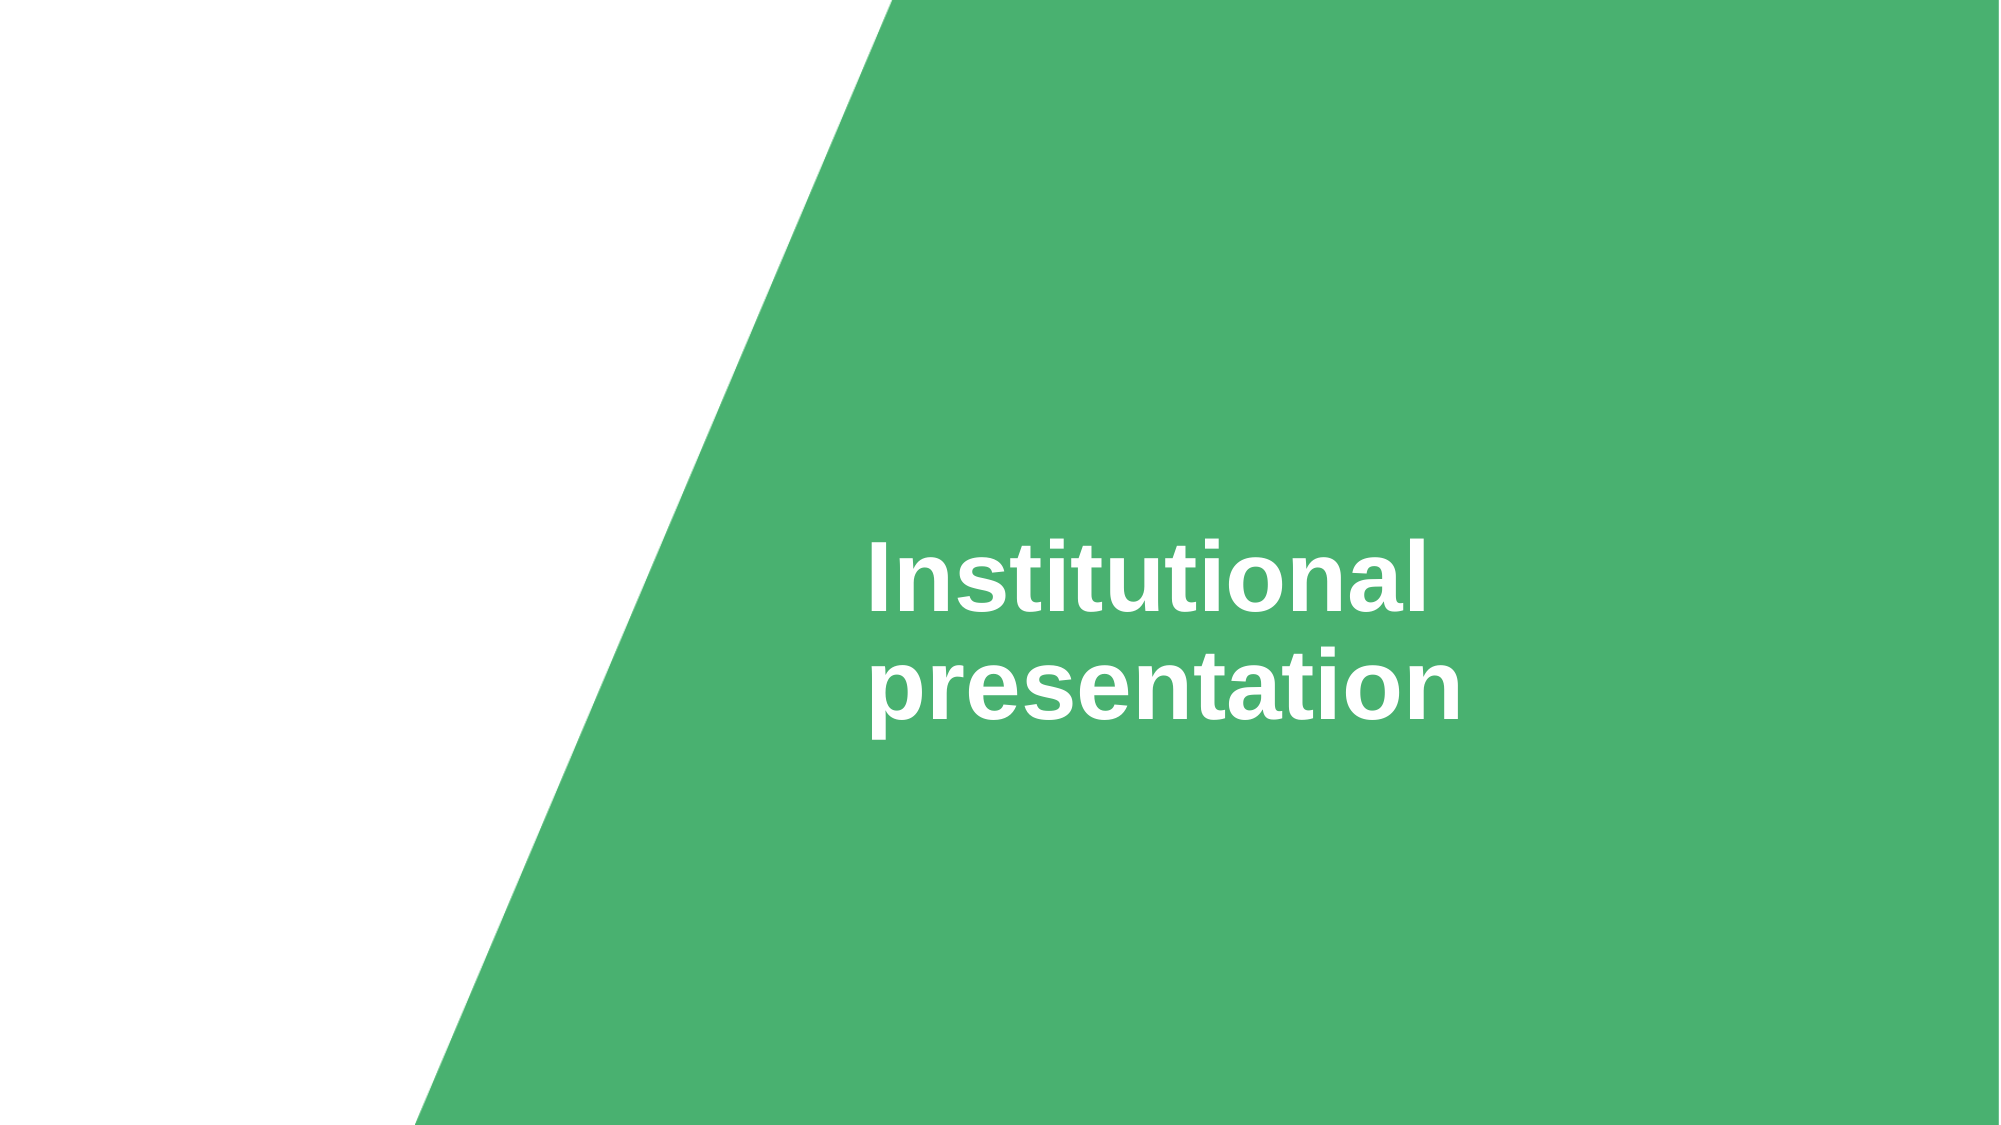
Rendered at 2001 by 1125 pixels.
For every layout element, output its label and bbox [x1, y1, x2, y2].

picture [415, 0, 2001, 1125]
